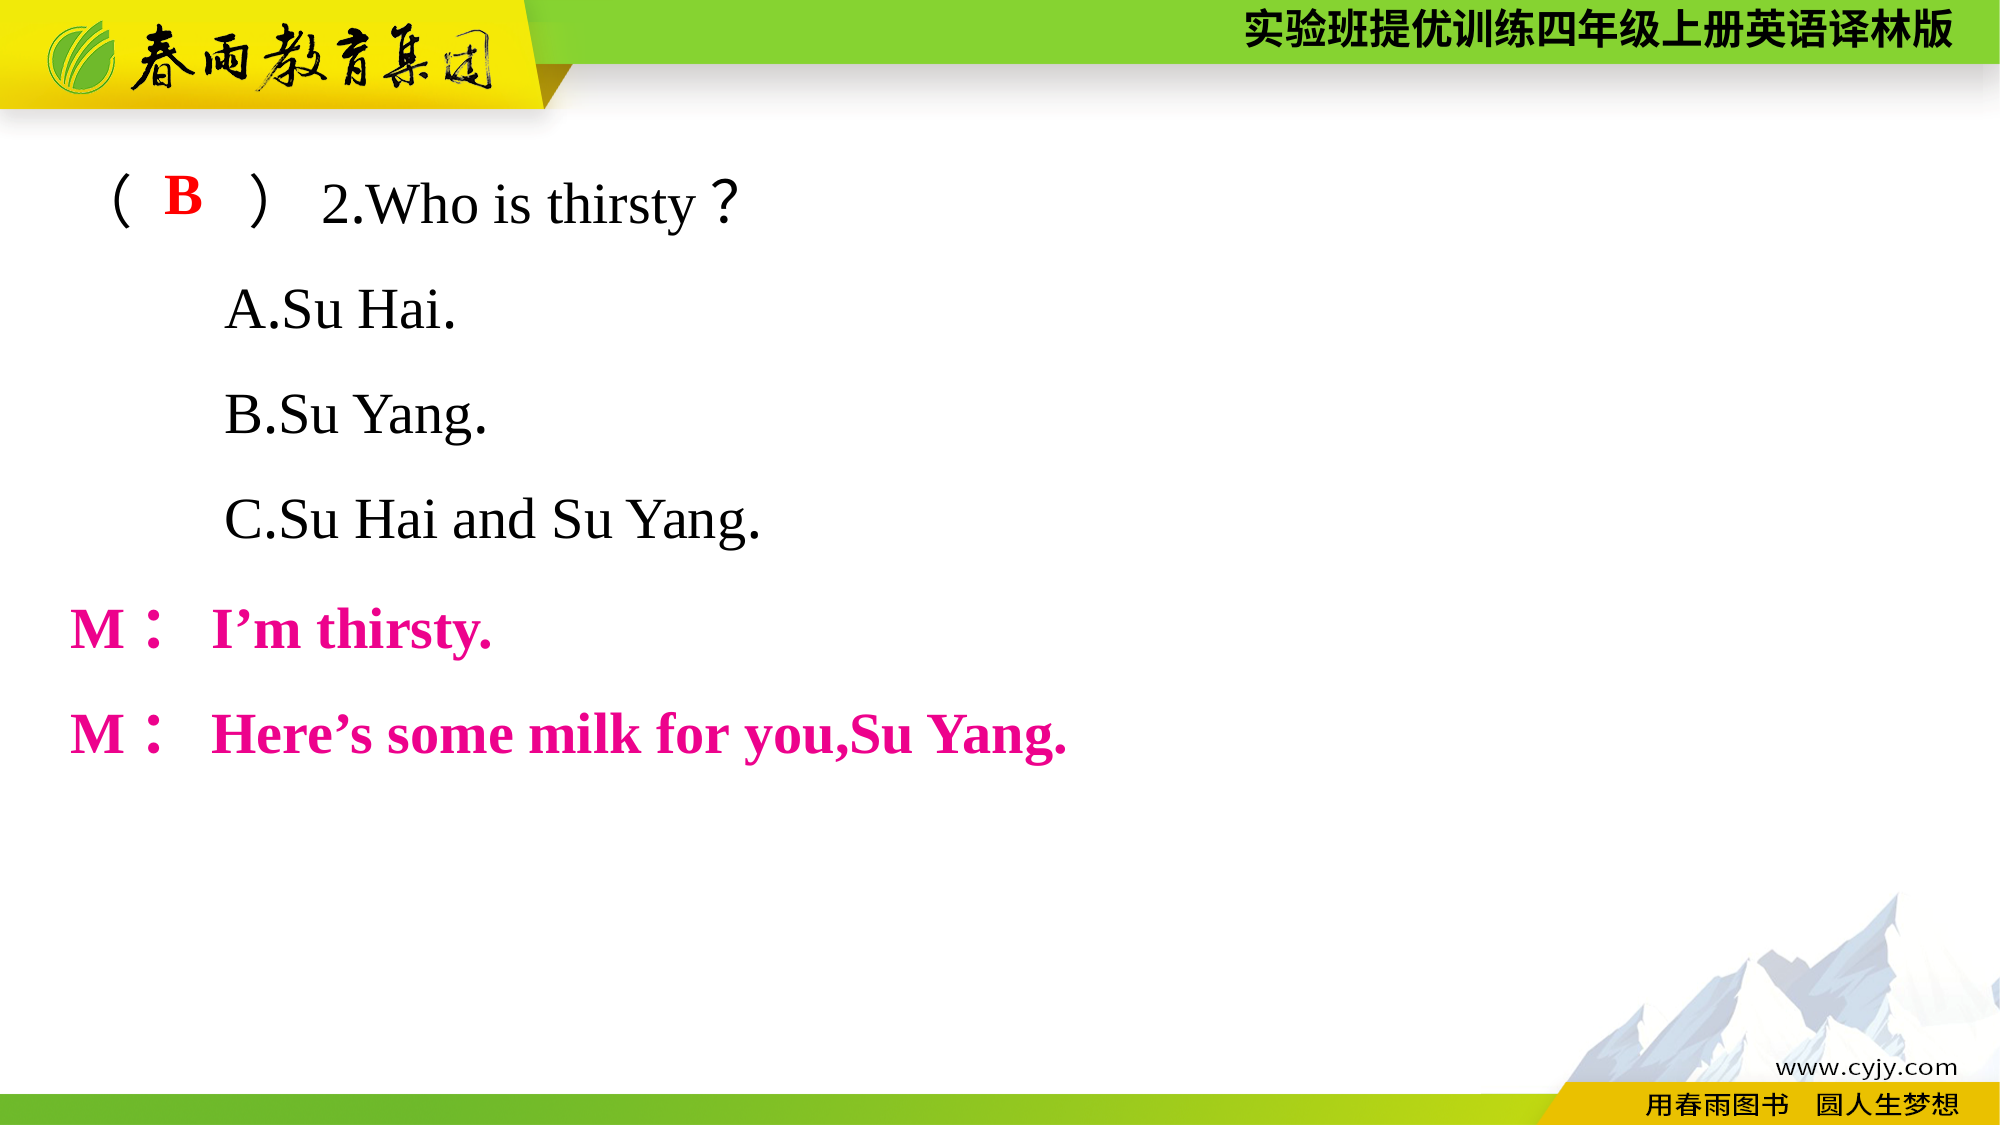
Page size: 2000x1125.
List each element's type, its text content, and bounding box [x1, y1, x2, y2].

text_box B [149, 149, 219, 234]
text_box M：I’m thirsty. M：Here’s some milk for you,Su Yang. [55, 547, 1940, 773]
list （ ）2.Who is thirsty？ A.Su Hai. B.Su Yang. C.Su Hai and Su Yang. [59, 122, 1944, 549]
picture [0, 0, 2000, 1125]
